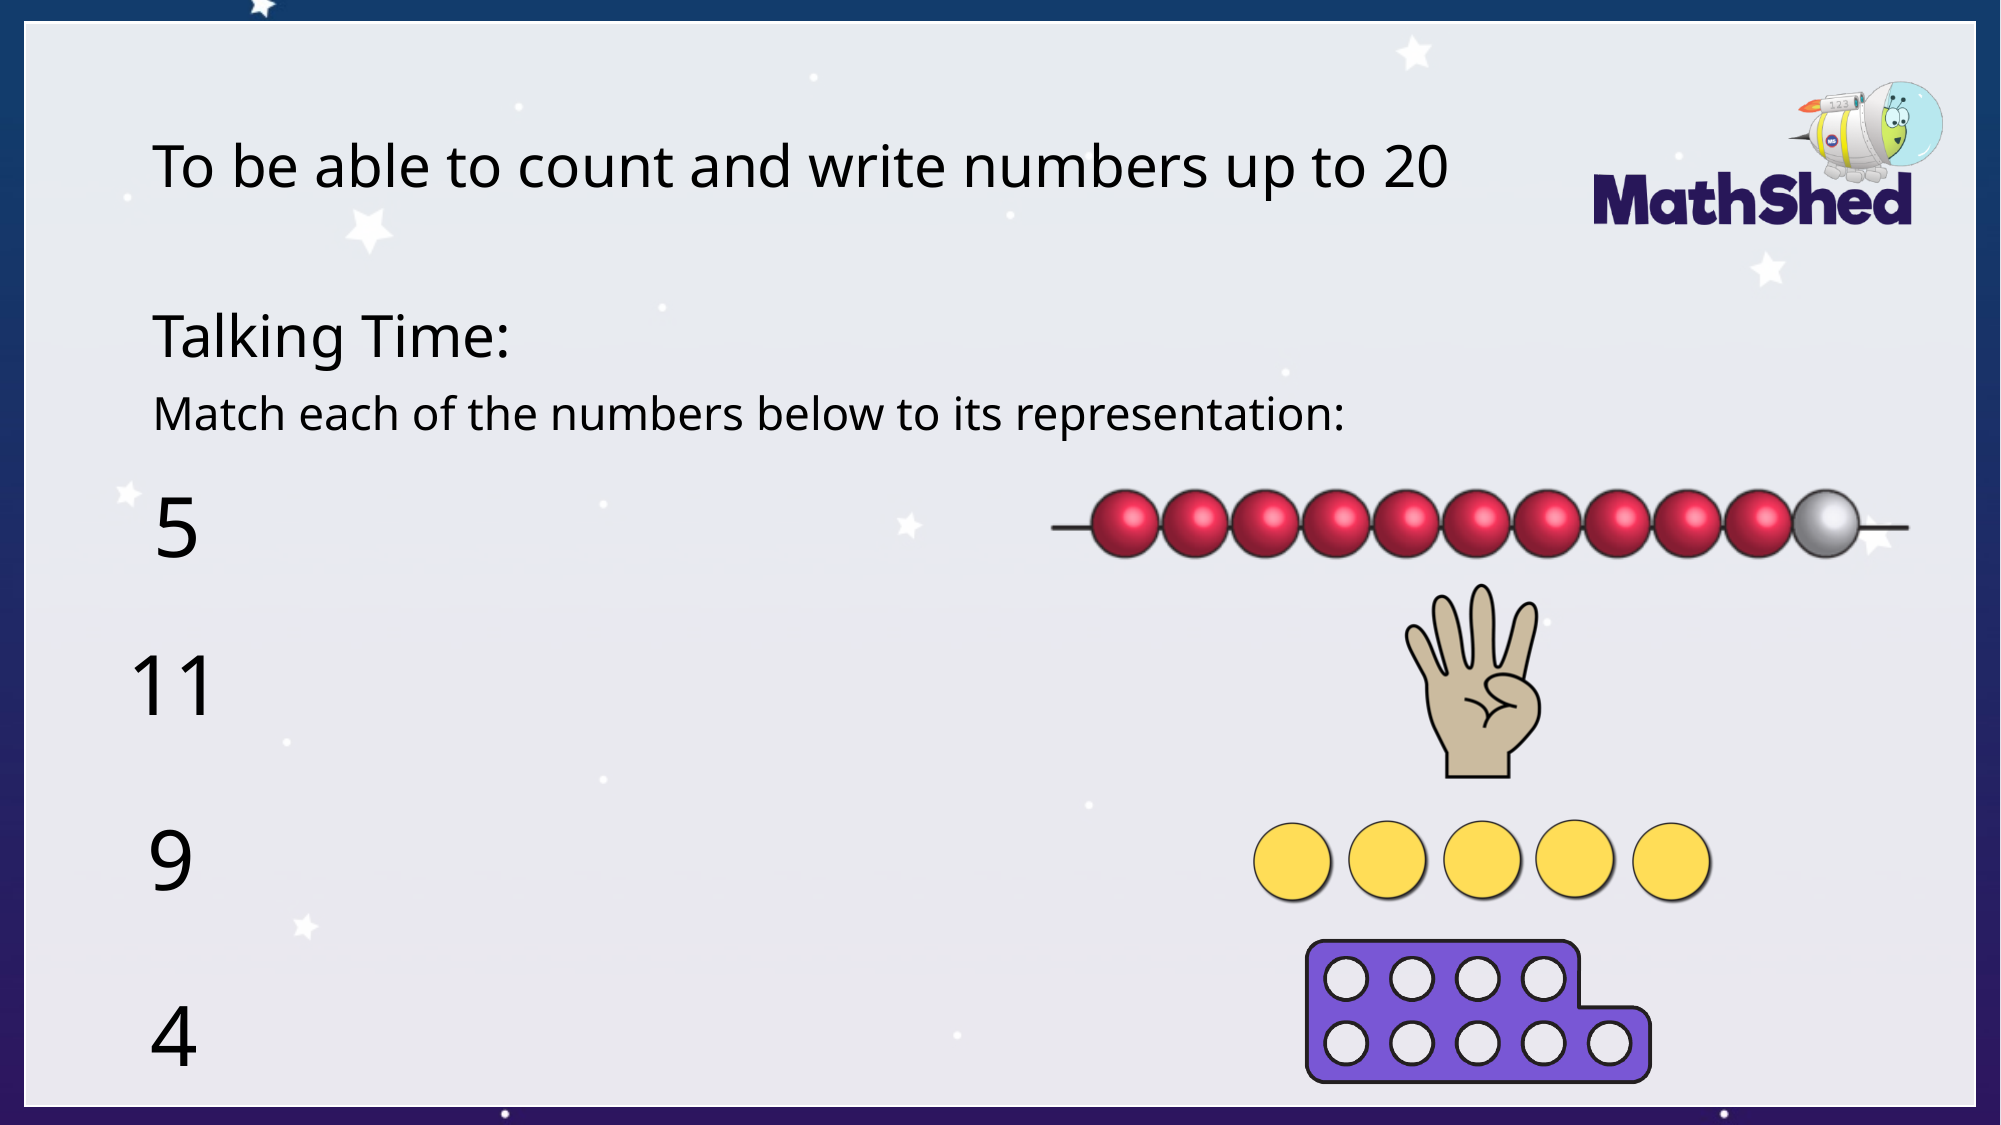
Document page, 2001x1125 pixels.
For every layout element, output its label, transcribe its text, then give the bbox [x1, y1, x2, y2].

text_box 9 [132, 800, 210, 915]
list Talking Time: Match each of the numbers below to its representation: [137, 299, 1863, 1014]
picture [0, 0, 2001, 1125]
text_box 5 [138, 466, 216, 582]
text_box 11 [112, 625, 237, 740]
text_box 4 [135, 975, 214, 1091]
title To be able to count and write numbers up to 20 [137, 59, 1578, 278]
